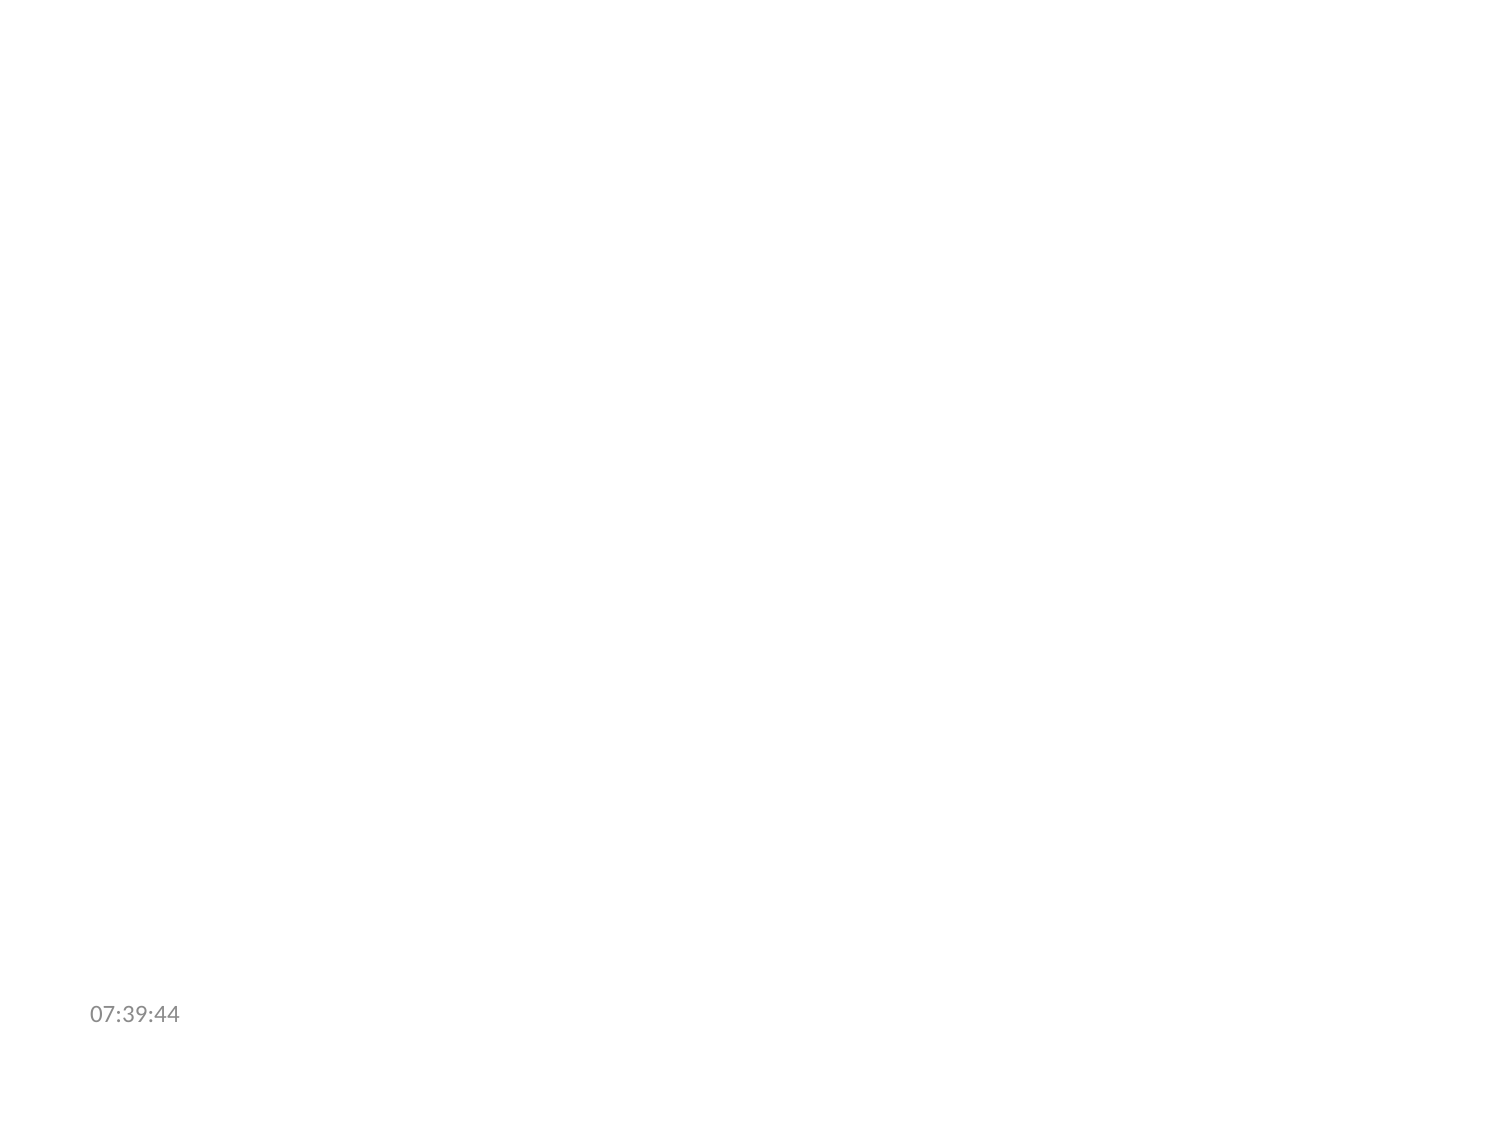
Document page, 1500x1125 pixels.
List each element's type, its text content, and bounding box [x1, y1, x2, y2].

text_box 15:35:09 [75, 982, 425, 1043]
